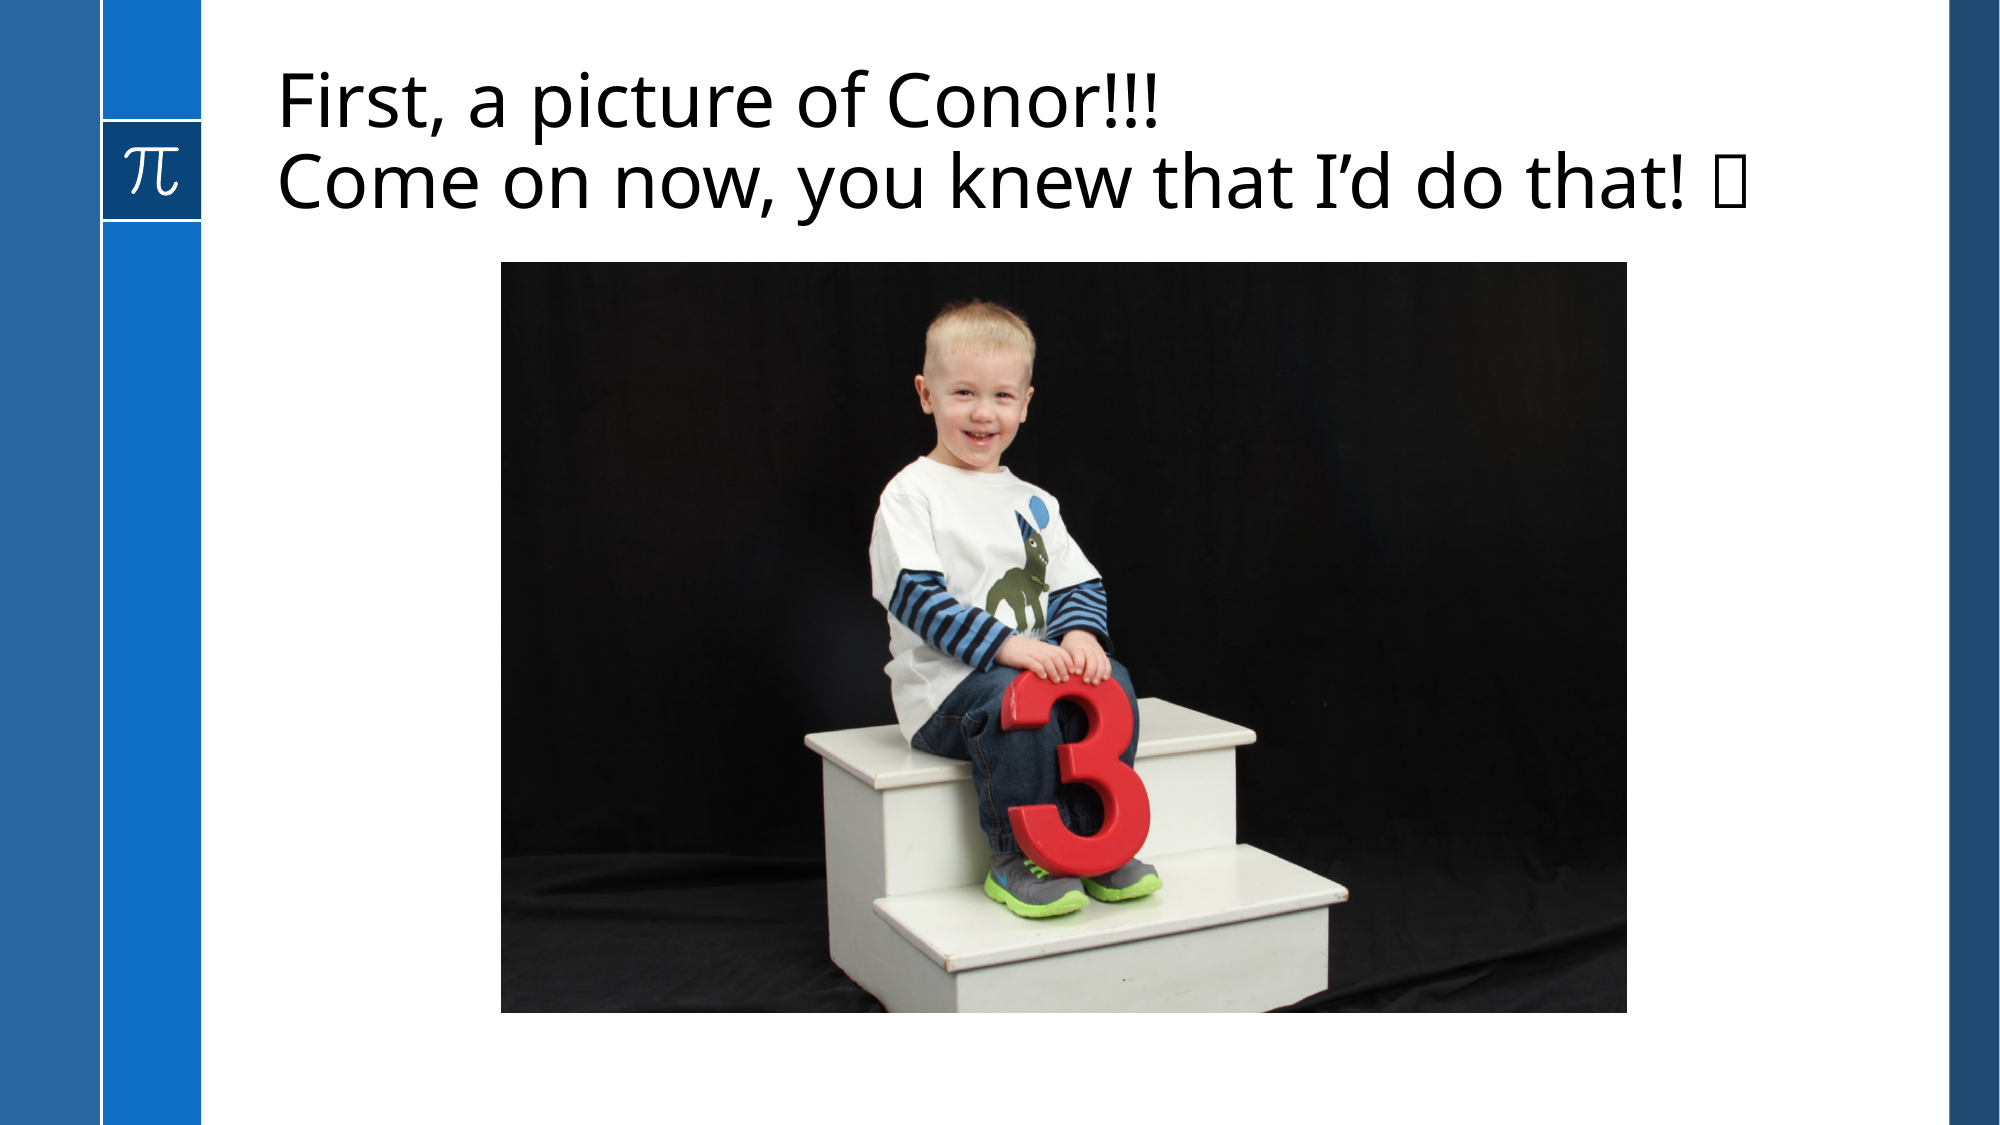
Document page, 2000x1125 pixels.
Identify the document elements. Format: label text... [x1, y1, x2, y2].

title First, a picture of Conor!!! Come on now, you knew that I’d do that!  [261, 29, 1867, 233]
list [501, 262, 1627, 1013]
